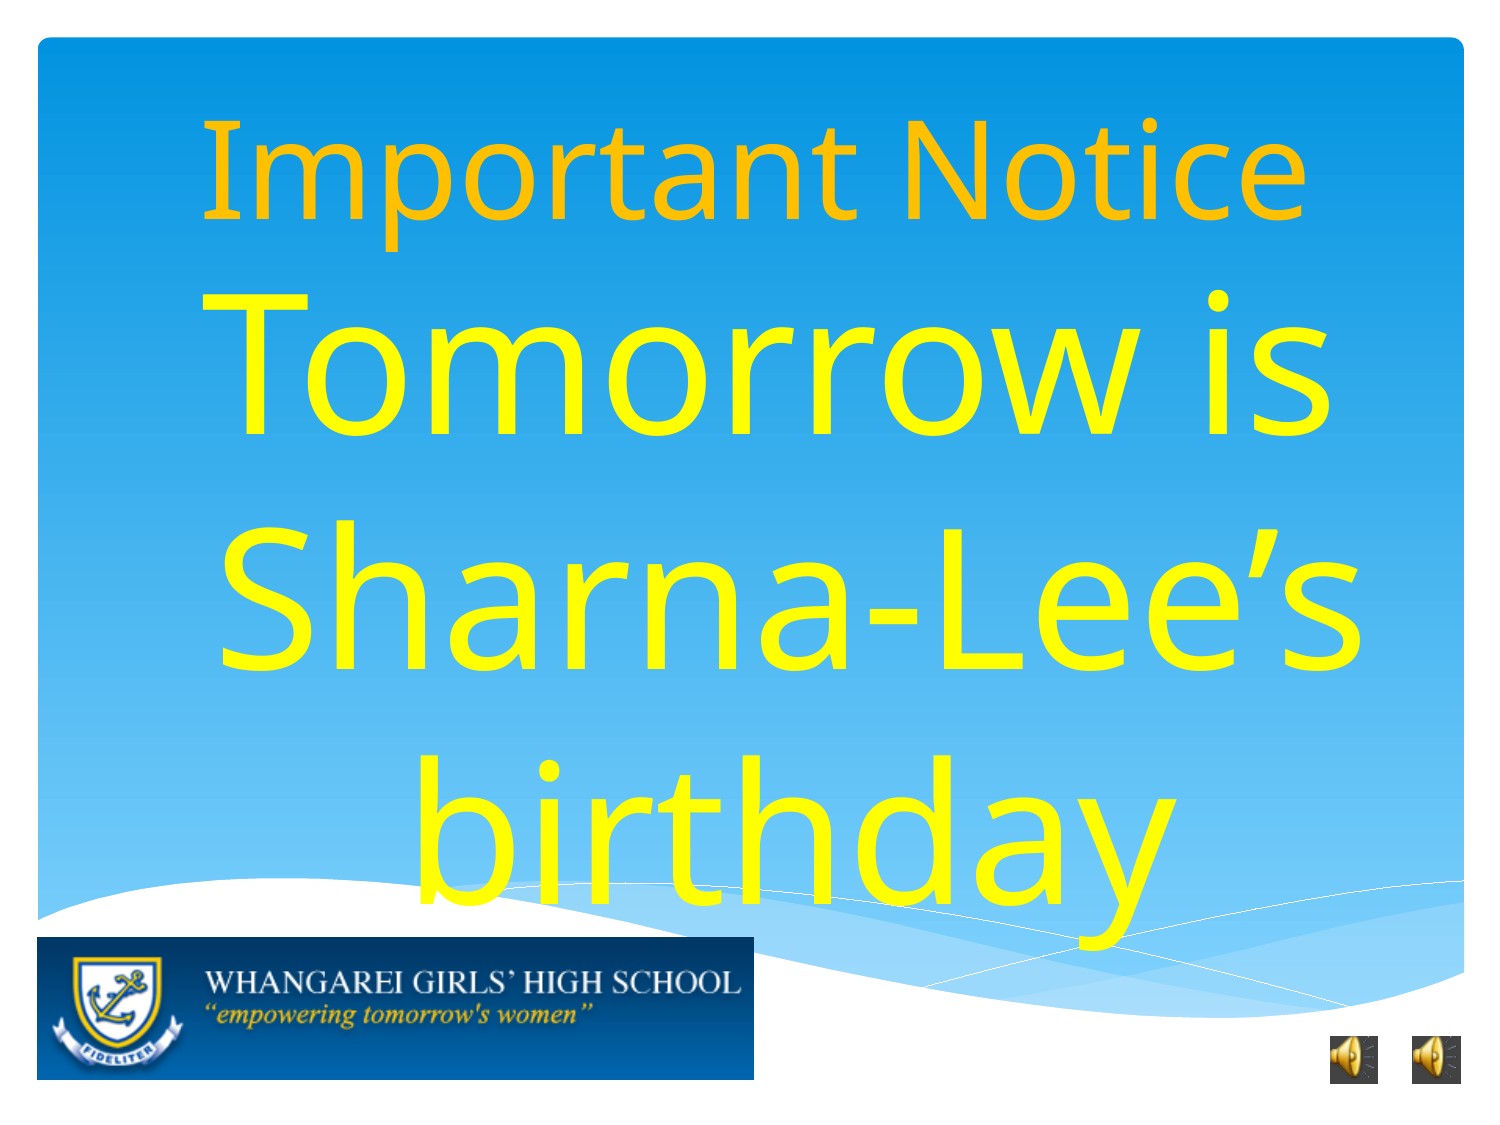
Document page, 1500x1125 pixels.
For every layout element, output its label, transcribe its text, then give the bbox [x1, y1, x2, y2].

picture [1411, 1034, 1462, 1086]
text_box Important Notice [149, 37, 1362, 255]
picture [1328, 1034, 1380, 1086]
picture [37, 937, 754, 1080]
text_box Tomorrow is Sharna-Lee’s birthday [149, 231, 1391, 963]
